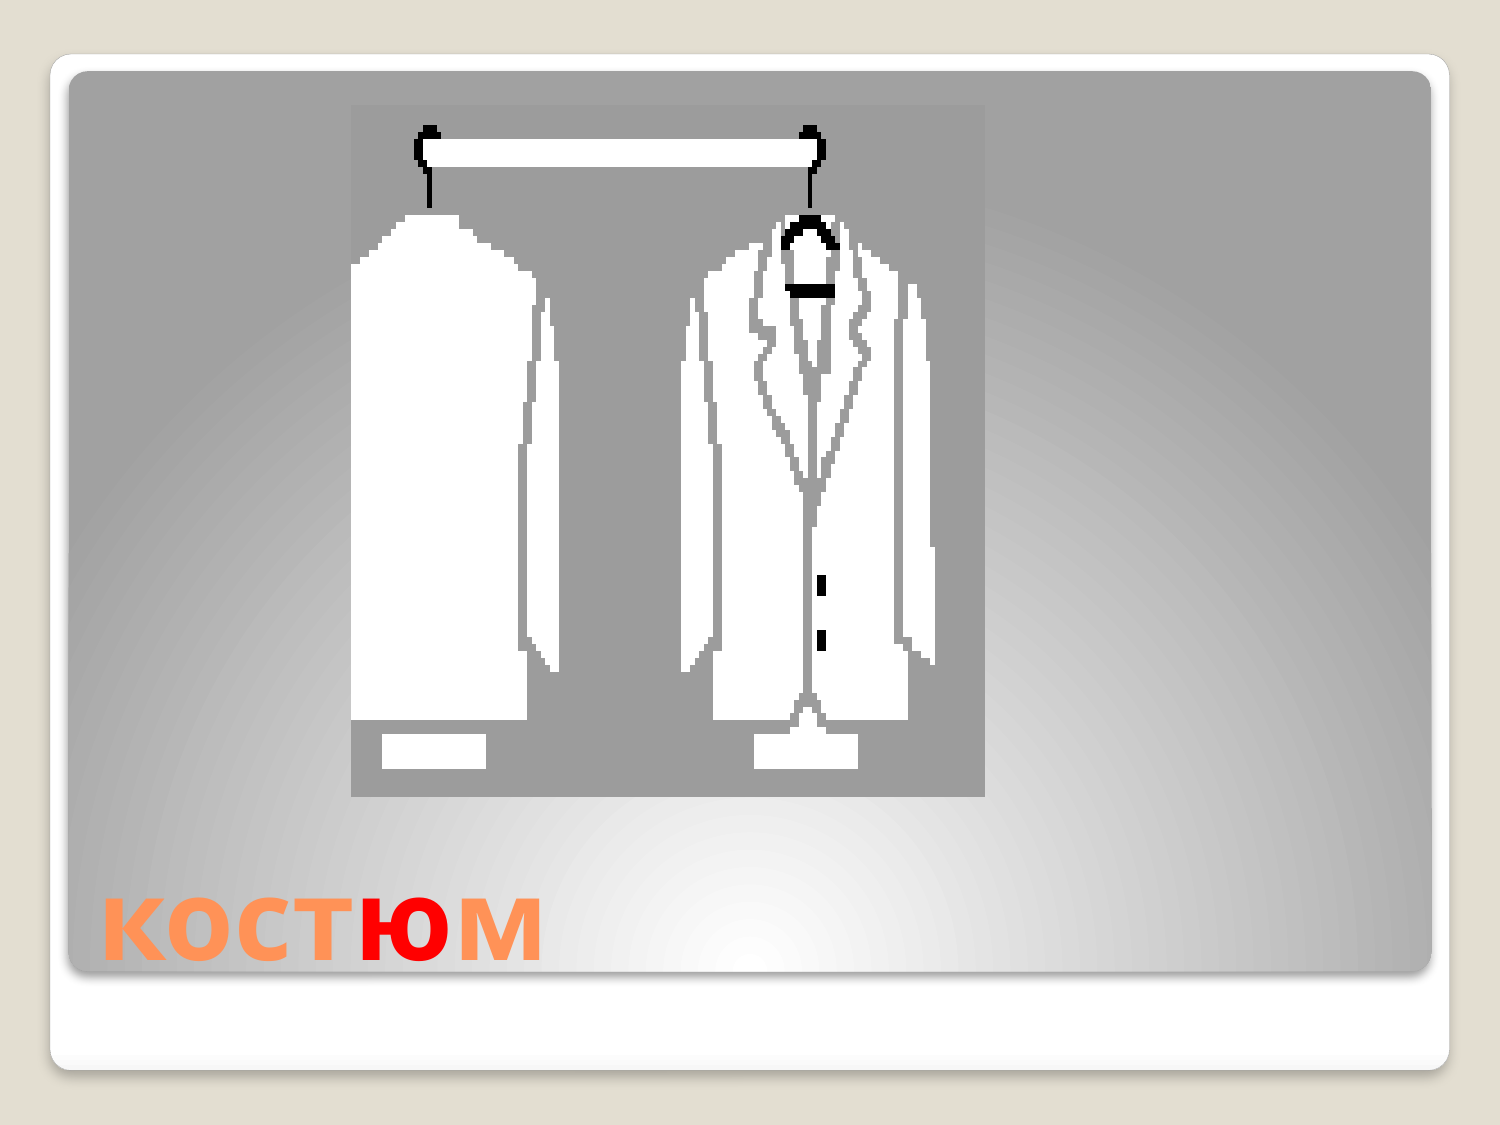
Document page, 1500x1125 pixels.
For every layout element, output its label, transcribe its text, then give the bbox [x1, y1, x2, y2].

title костюм [82, 817, 1425, 990]
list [351, 105, 985, 798]
